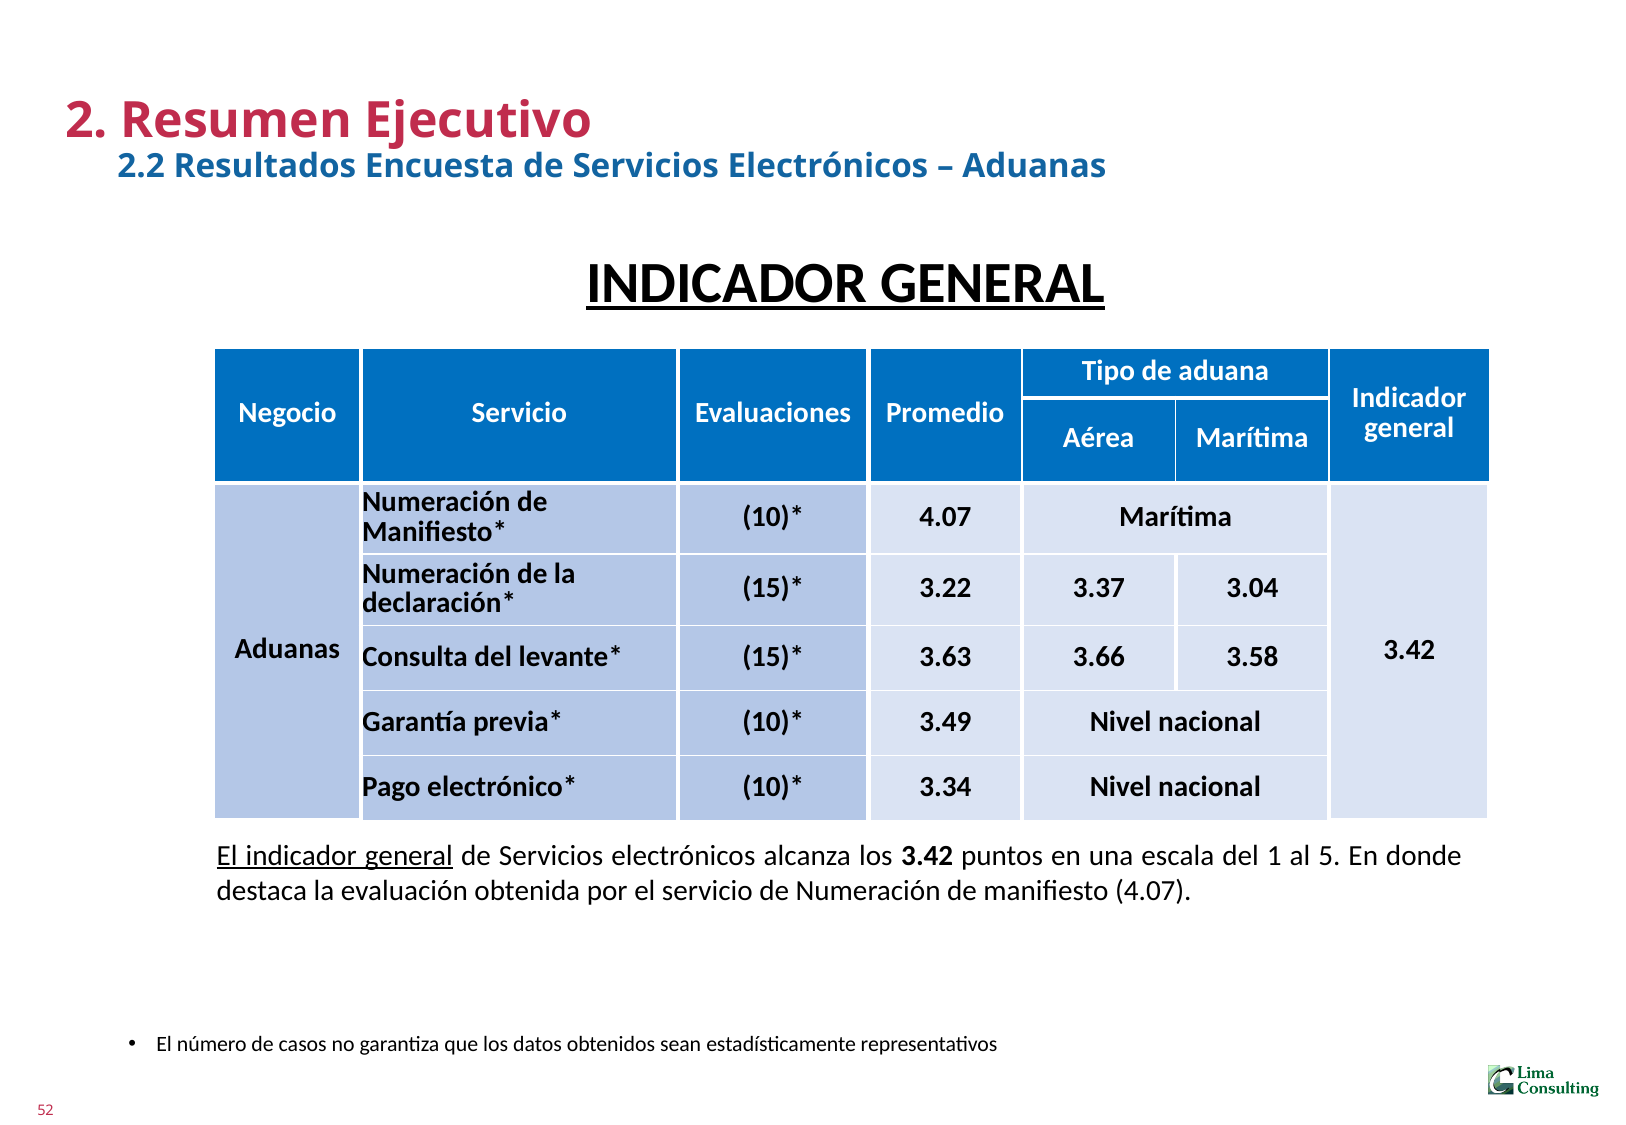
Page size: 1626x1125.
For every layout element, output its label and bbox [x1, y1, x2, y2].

table_cell [680, 691, 866, 755]
table_cell [215, 485, 359, 818]
title [50, 59, 1599, 219]
table_header [363, 349, 676, 481]
table_header [1330, 349, 1489, 481]
table_cell [363, 485, 676, 553]
table_cell [363, 756, 676, 820]
table_cell [1024, 485, 1327, 553]
table_cell [871, 691, 1020, 755]
table_header [1023, 349, 1328, 396]
table_cell [1024, 626, 1174, 690]
text_box [113, 1029, 1457, 1056]
text_box [201, 828, 1478, 914]
table_cell [1024, 555, 1174, 625]
text_box [201, 236, 1490, 322]
table_cell [1331, 485, 1487, 818]
table_cell [680, 555, 866, 625]
table_cell [363, 626, 676, 690]
table_header [871, 349, 1021, 481]
table_cell [363, 555, 676, 625]
table_cell [871, 756, 1020, 820]
table_cell [680, 485, 866, 553]
table_cell [1024, 756, 1327, 820]
table_cell [680, 756, 866, 820]
table_header [215, 349, 359, 481]
table_header [680, 349, 866, 481]
table_cell [1023, 400, 1175, 481]
table_cell [1024, 691, 1327, 755]
table_cell [871, 485, 1020, 553]
table_cell [1176, 400, 1328, 481]
table_cell [871, 555, 1020, 625]
table_cell [1178, 555, 1327, 625]
table_cell [1178, 626, 1327, 690]
table_cell [363, 691, 676, 755]
table_cell [871, 626, 1020, 690]
picture [1488, 1065, 1599, 1097]
table_cell [680, 626, 866, 690]
